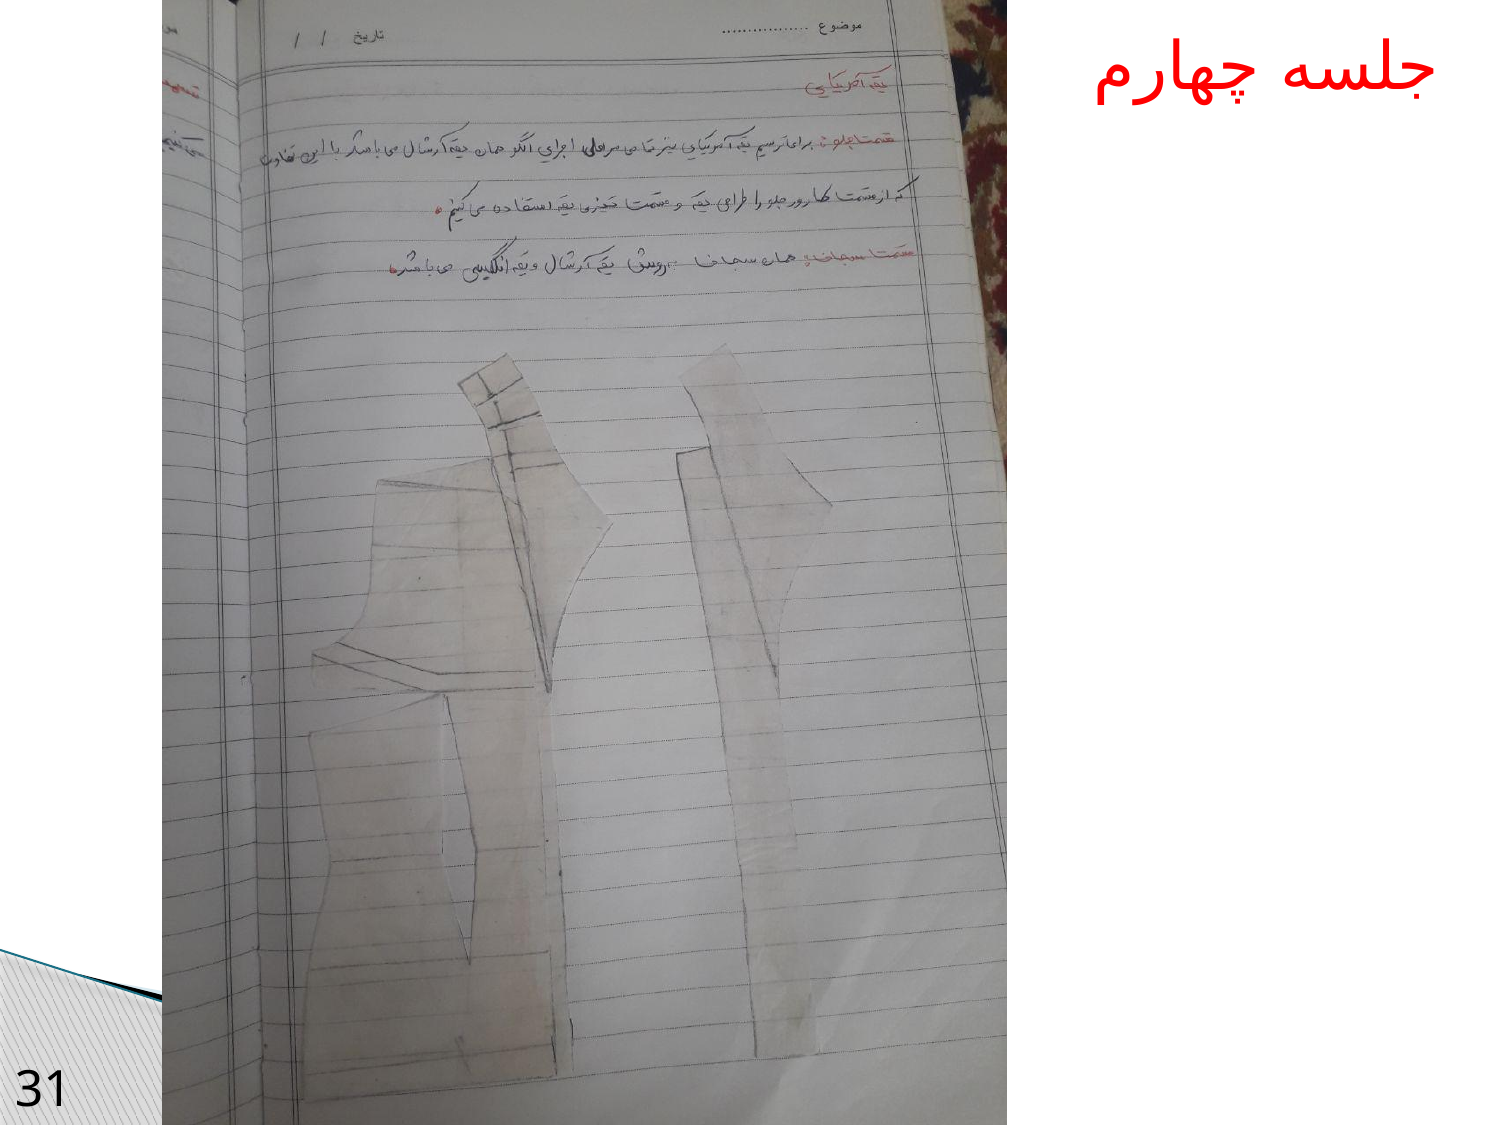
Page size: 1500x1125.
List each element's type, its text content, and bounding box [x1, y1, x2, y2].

text_box جلسه چهارم [1012, 15, 1454, 111]
text_box 31 [0, 1049, 100, 1124]
picture [162, 0, 1007, 1125]
